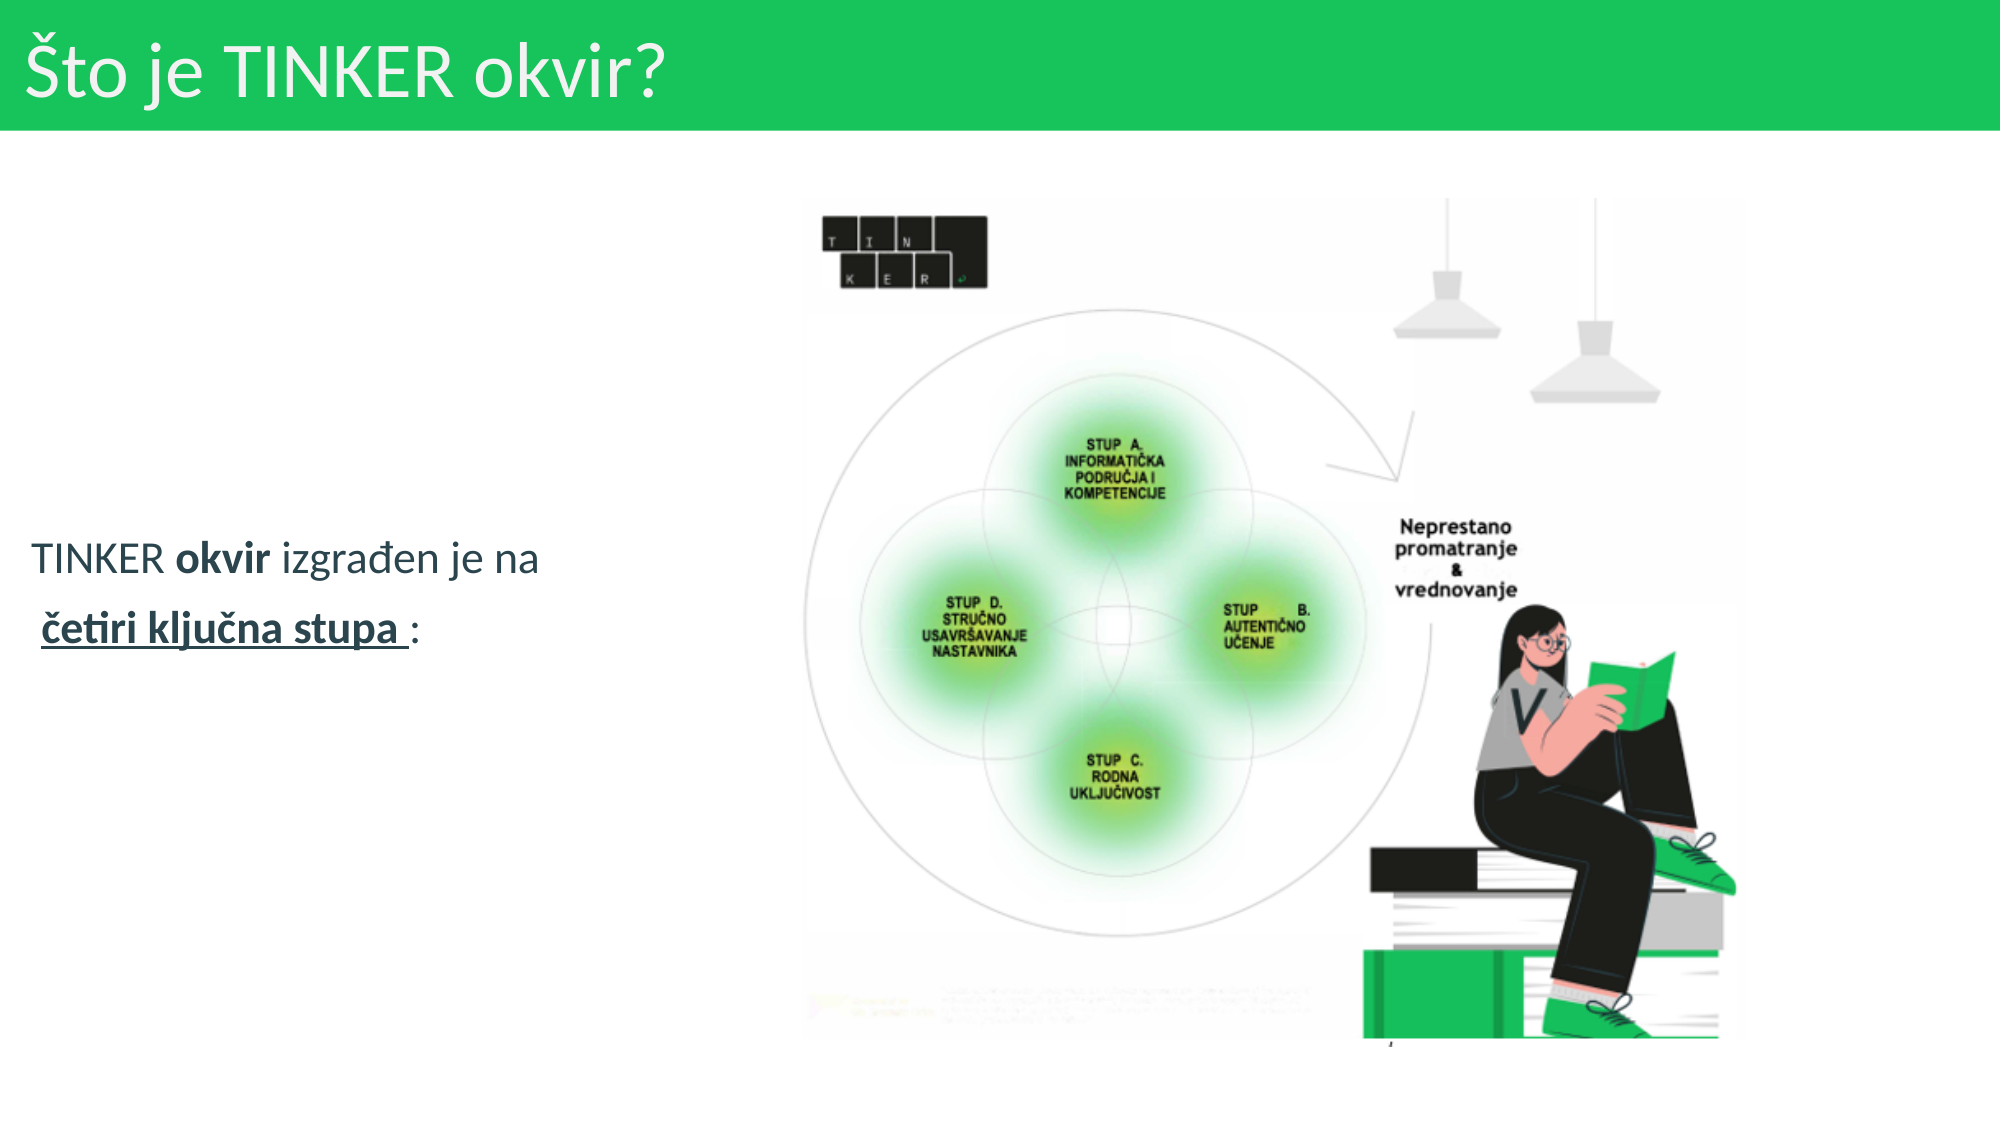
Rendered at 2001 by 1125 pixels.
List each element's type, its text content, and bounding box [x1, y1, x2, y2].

title Što je TINKER okvir? [16, 13, 1976, 131]
list TINKER okvir izgrađen je na četiri ključna stupa : [16, 144, 1976, 1108]
picture [781, 198, 1746, 1047]
